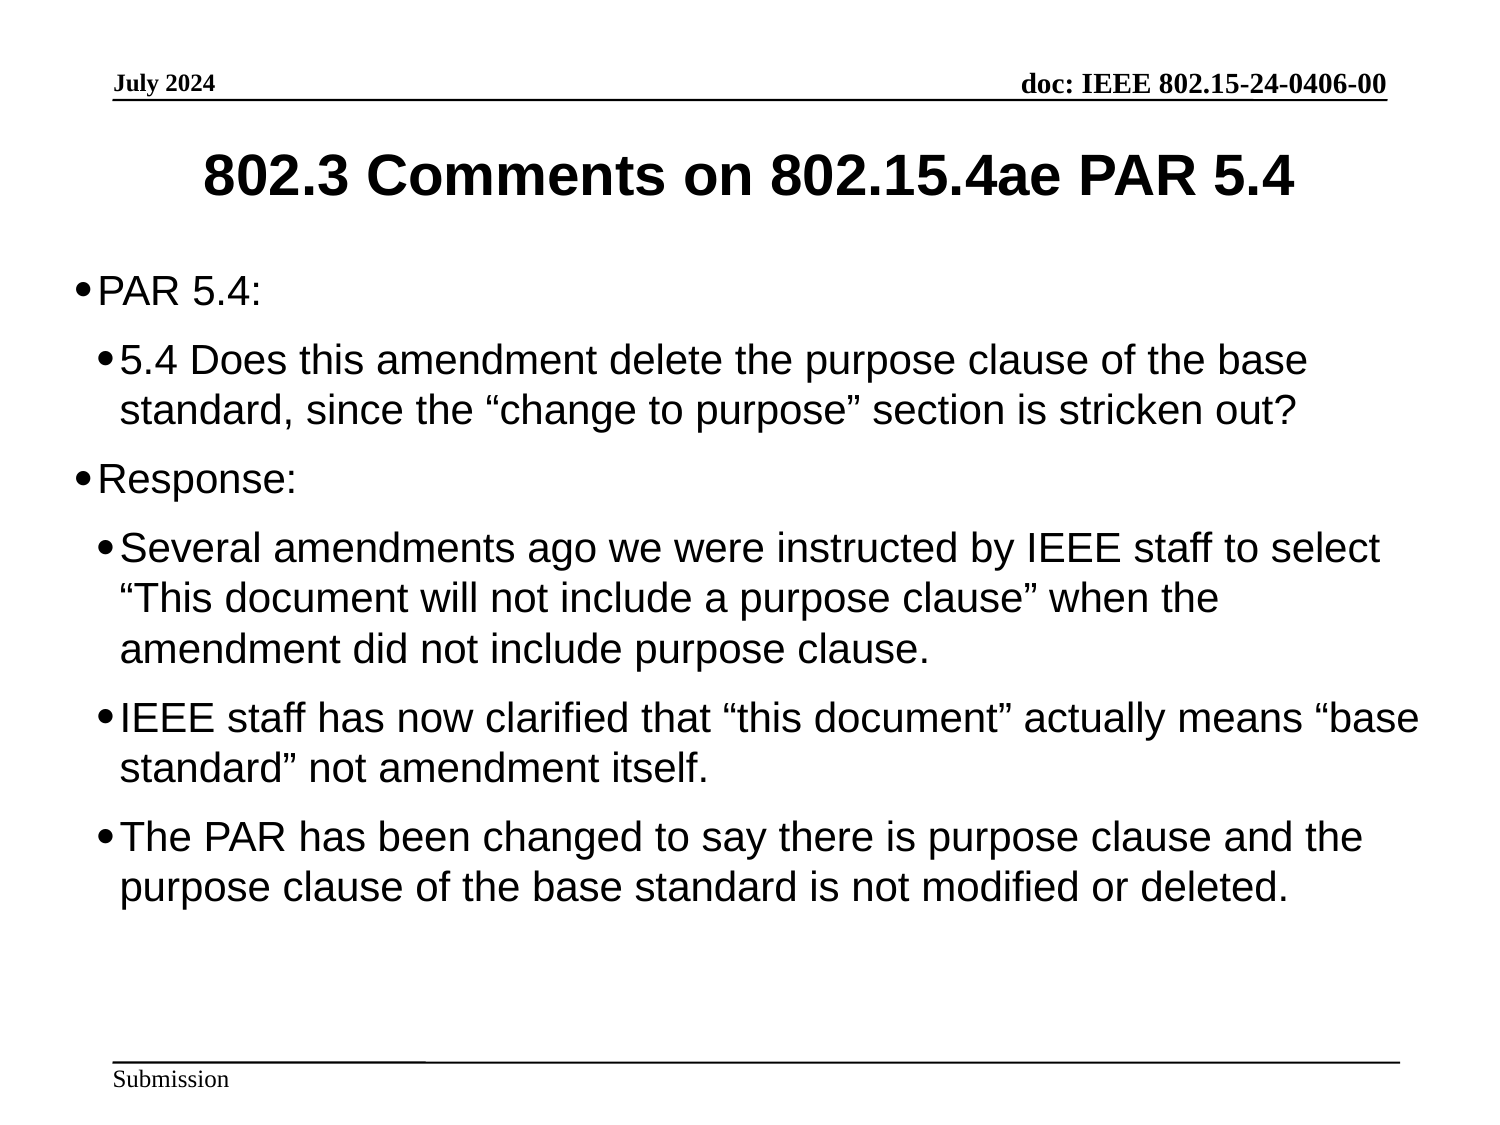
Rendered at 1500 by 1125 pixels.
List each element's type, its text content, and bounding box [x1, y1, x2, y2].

text_box 802.3 Comments on 802.15.4ae PAR 5.4 [74, 112, 1425, 233]
text_box PAR 5.4: 5.4 Does this amendment delete the purpose clause of the base standard, since the “change to purpose” section is stricken out? Response: Several amendments ago we were instructed by IEEE staff to select “This document will not include a purpose clause” when the amendment did not include purpose clause. IEEE staff has now clarified that “this document” actually means “base standard” not amendment itself. The PAR has been changed to say there is purpose clause and the purpose clause of the base standard is not modified or deleted. [74, 263, 1425, 916]
